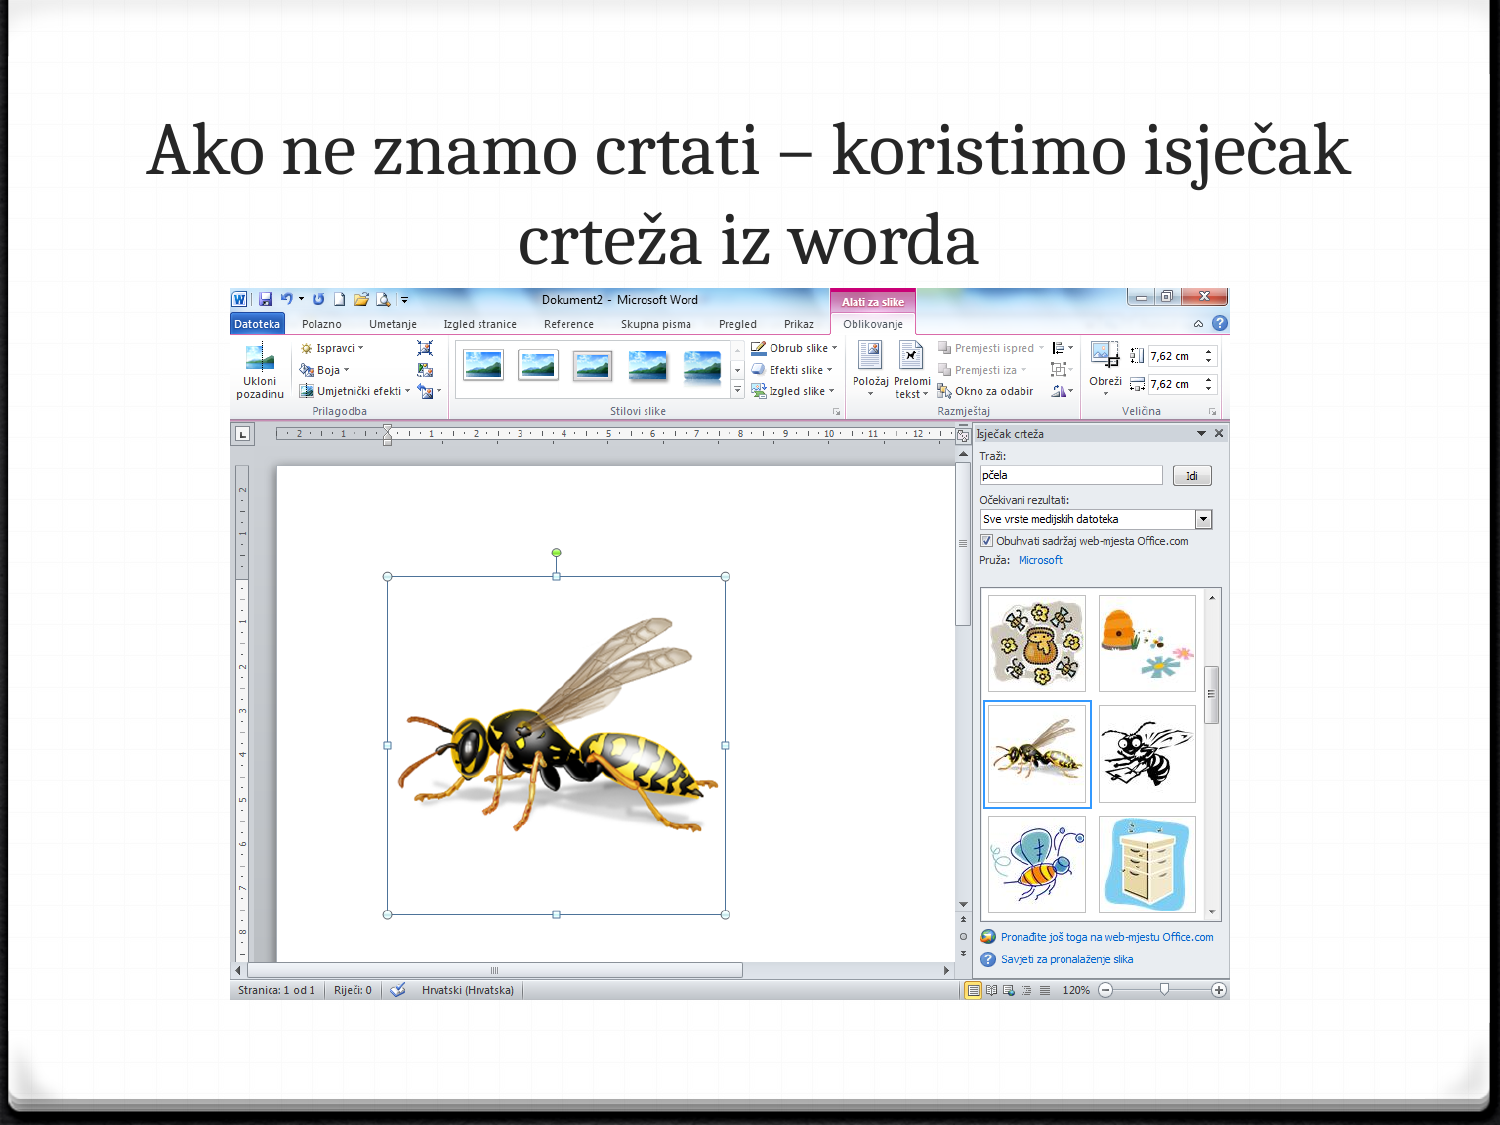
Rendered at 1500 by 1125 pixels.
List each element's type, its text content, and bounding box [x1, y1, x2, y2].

title Ako ne znamo crtati – koristimo isječak crteža iz worda [90, 71, 1410, 309]
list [229, 288, 1230, 1000]
picture [0, 0, 1500, 1125]
